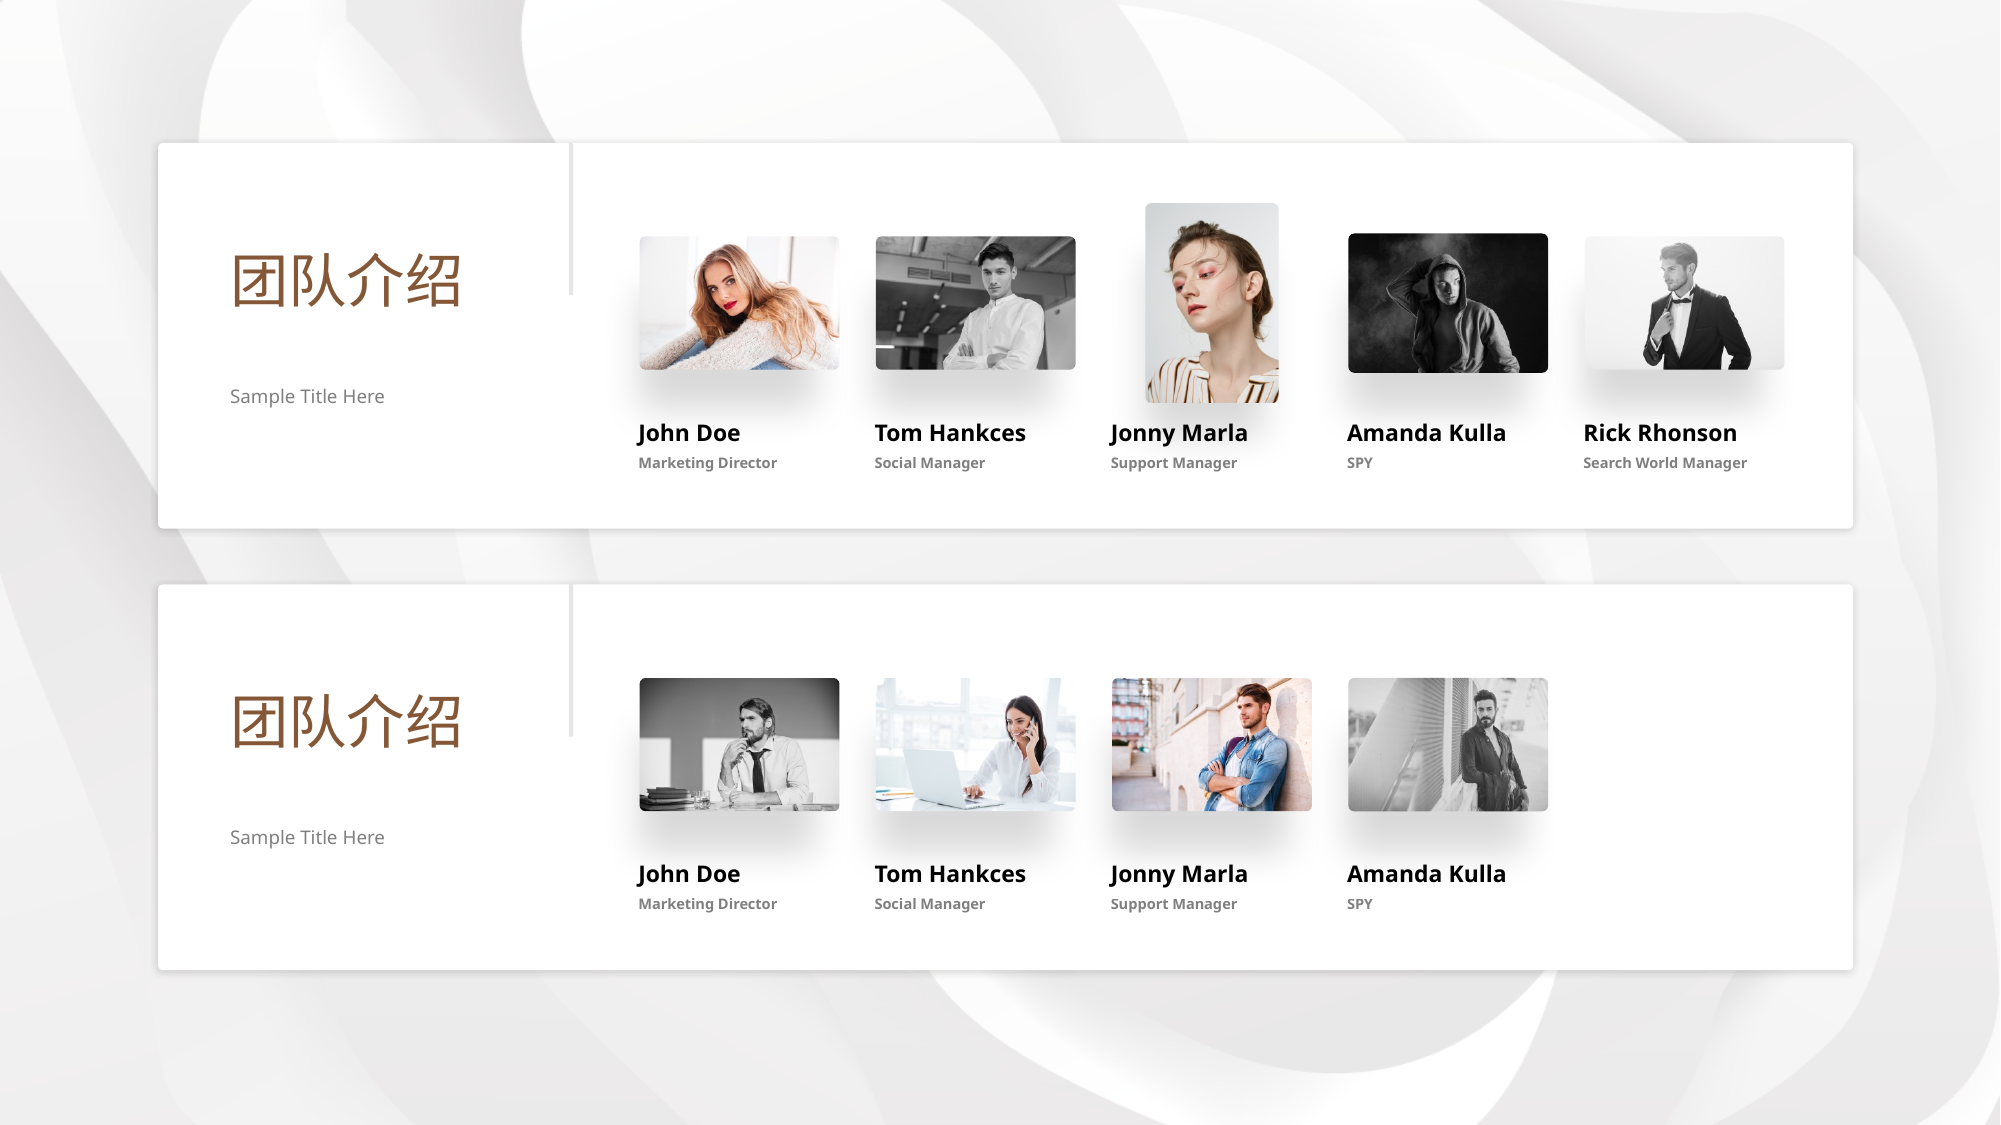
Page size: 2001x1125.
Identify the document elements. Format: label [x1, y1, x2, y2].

picture [0, 0, 2000, 1125]
text_box [158, 584, 1854, 971]
text_box [158, 142, 1854, 529]
